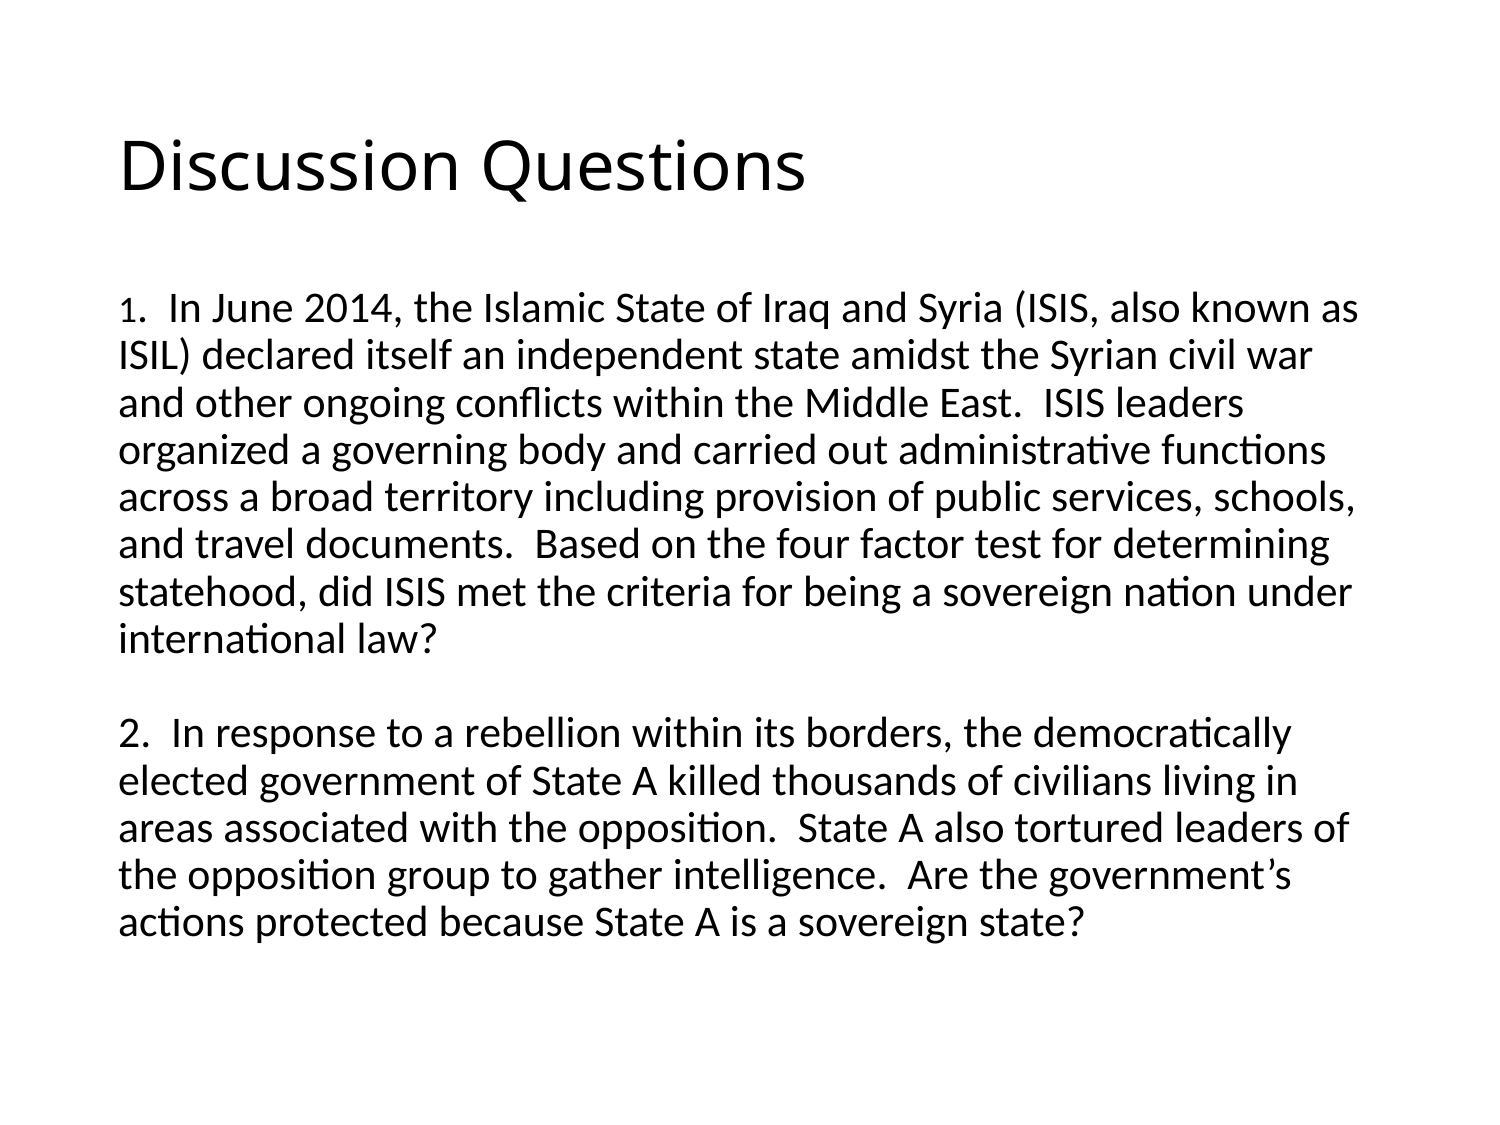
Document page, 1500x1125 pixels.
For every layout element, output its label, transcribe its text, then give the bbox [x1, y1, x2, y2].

list 1. In June 2014, the Islamic State of Iraq and Syria (ISIS, also known as ISIL) declared itself an independent state amidst the Syrian civil war and other ongoing conflicts within the Middle East. ISIS leaders organized a governing body and carried out administrative functions across a broad territory including provision of public services, schools, and travel documents. Based on the four factor test for determining statehood, did ISIS met the criteria for being a sovereign nation under international law? 2. In response to a rebellion within its borders, the democratically elected government of State A killed thousands of civilians living in areas associated with the opposition. State A also tortured leaders of the opposition group to gather intelligence. Are the government’s actions protected because State A is a sovereign state? [102, 277, 1398, 992]
title Discussion Questions [102, 59, 1398, 277]
